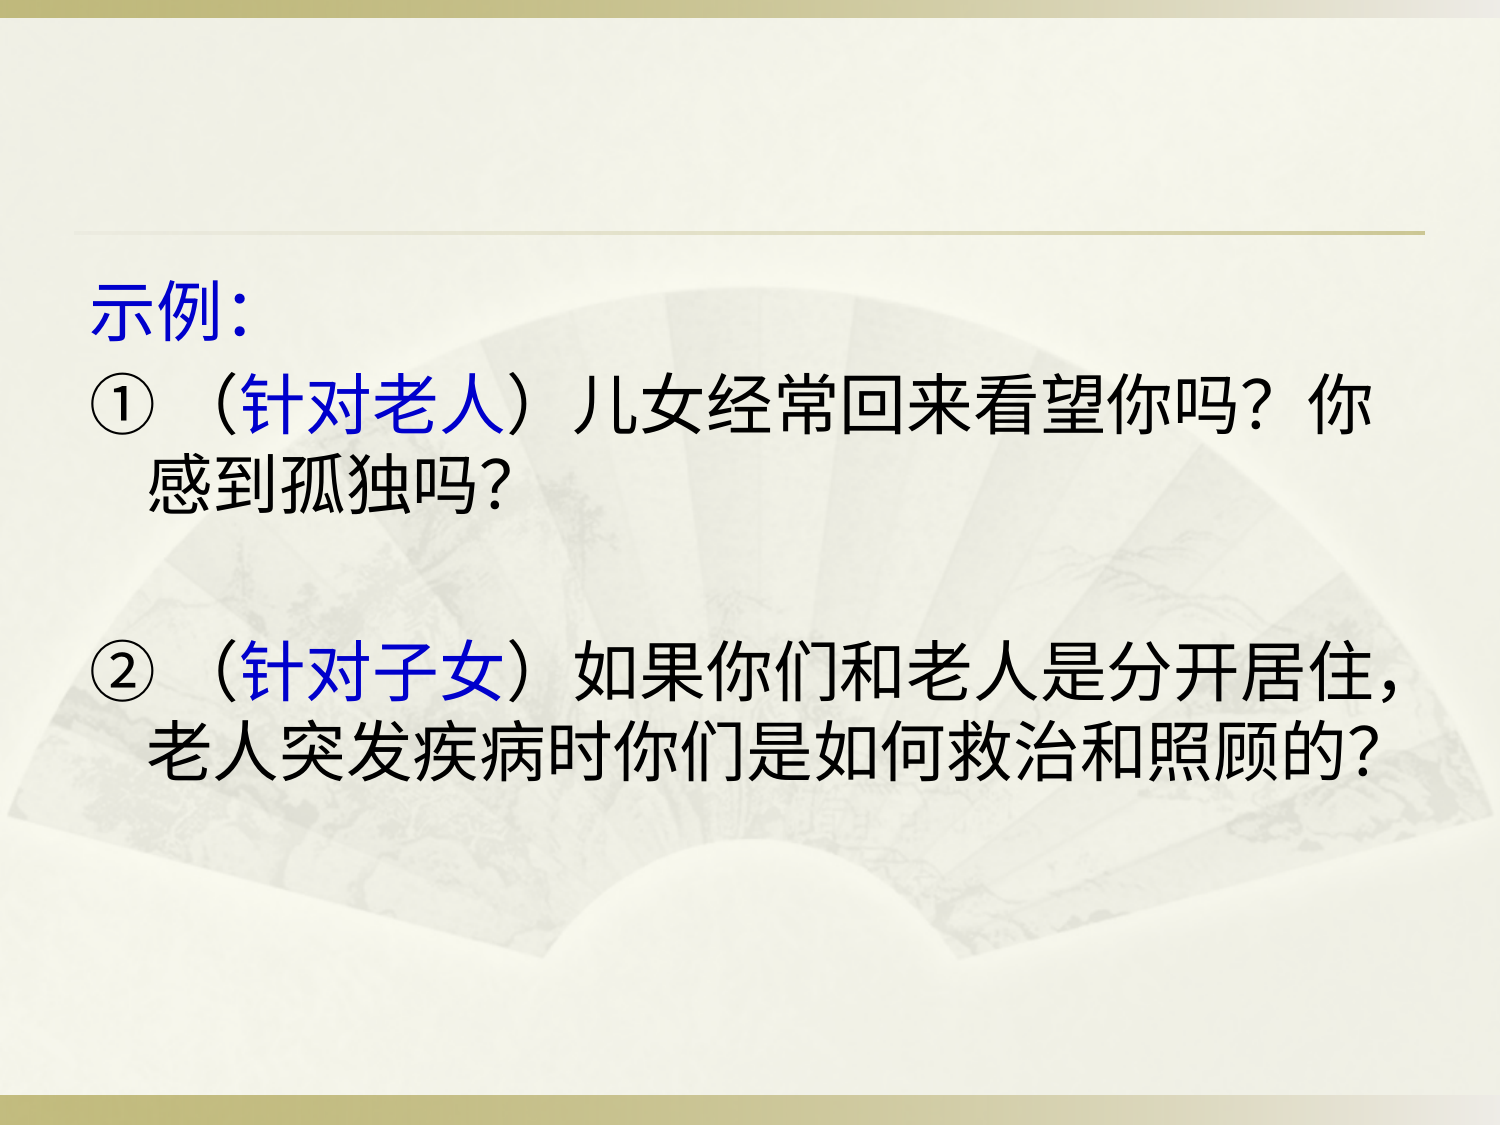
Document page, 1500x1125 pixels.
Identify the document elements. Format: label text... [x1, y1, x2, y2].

list 示例： ①（针对老人）儿女经常回来看望你吗？你感到孤独吗？ ②（针对子女）如果你们和老人是分开居住，老人突发疾病时你们是如何救治和照顾的？ [75, 262, 1425, 1032]
